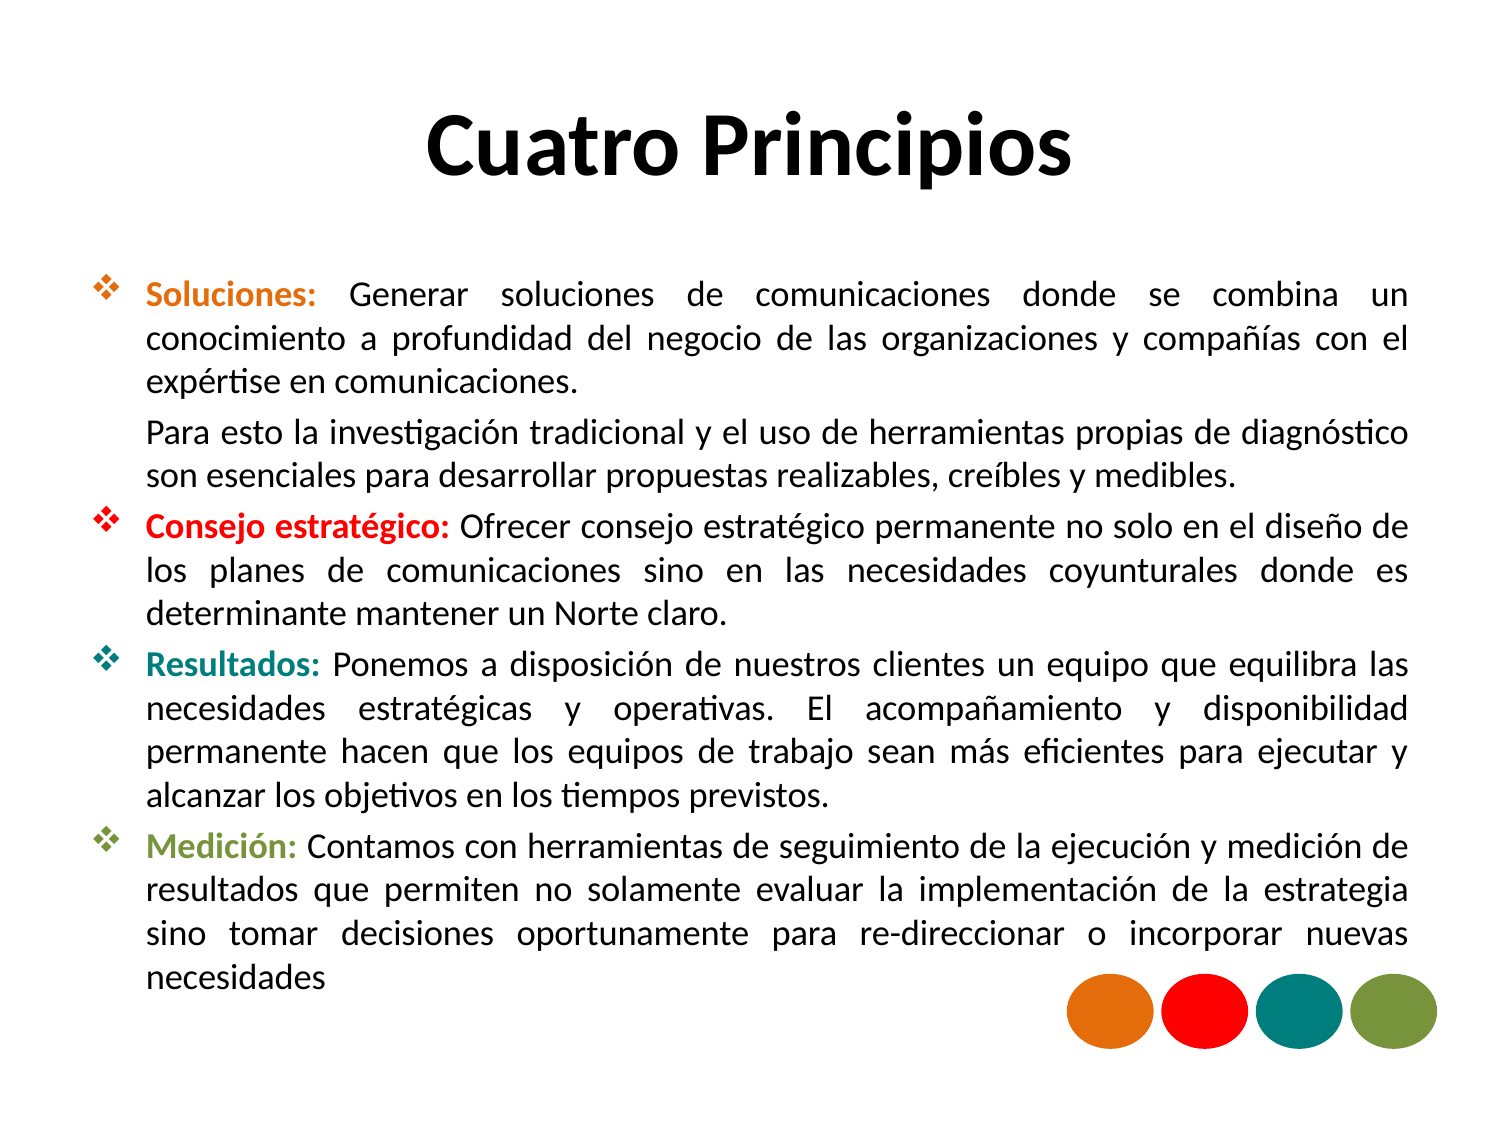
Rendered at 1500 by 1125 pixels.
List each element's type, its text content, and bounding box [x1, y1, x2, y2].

list Soluciones: Generar soluciones de comunicaciones donde se combina un conocimiento a profundidad del negocio de las organizaciones y compañías con el expértise en comunicaciones. Para esto la investigación tradicional y el uso de herramientas propias de diagnóstico son esenciales para desarrollar propuestas realizables, creíbles y medibles. Consejo estratégico: Ofrecer consejo estratégico permanente no solo en el diseño de los planes de comunicaciones sino en las necesidades coyunturales donde es determinante mantener un Norte claro. Resultados: Ponemos a disposición de nuestros clientes un equipo que equilibra las necesidades estratégicas y operativas. El acompañamiento y disponibilidad permanente hacen que los equipos de trabajo sean más eficientes para ejecutar y alcanzar los objetivos en los tiempos previstos. Medición: Contamos con herramientas de seguimiento de la ejecución y medición de resultados que permiten no solamente evaluar la implementación de la estrategia sino tomar decisiones oportunamente para re-direccionar o incorporar nuevas necesidades [75, 262, 1425, 1005]
text_box [1255, 973, 1343, 1049]
text_box [1066, 973, 1154, 1049]
text_box [1161, 973, 1249, 1049]
title Cuatro Principios [75, 45, 1425, 233]
text_box [1350, 973, 1438, 1049]
